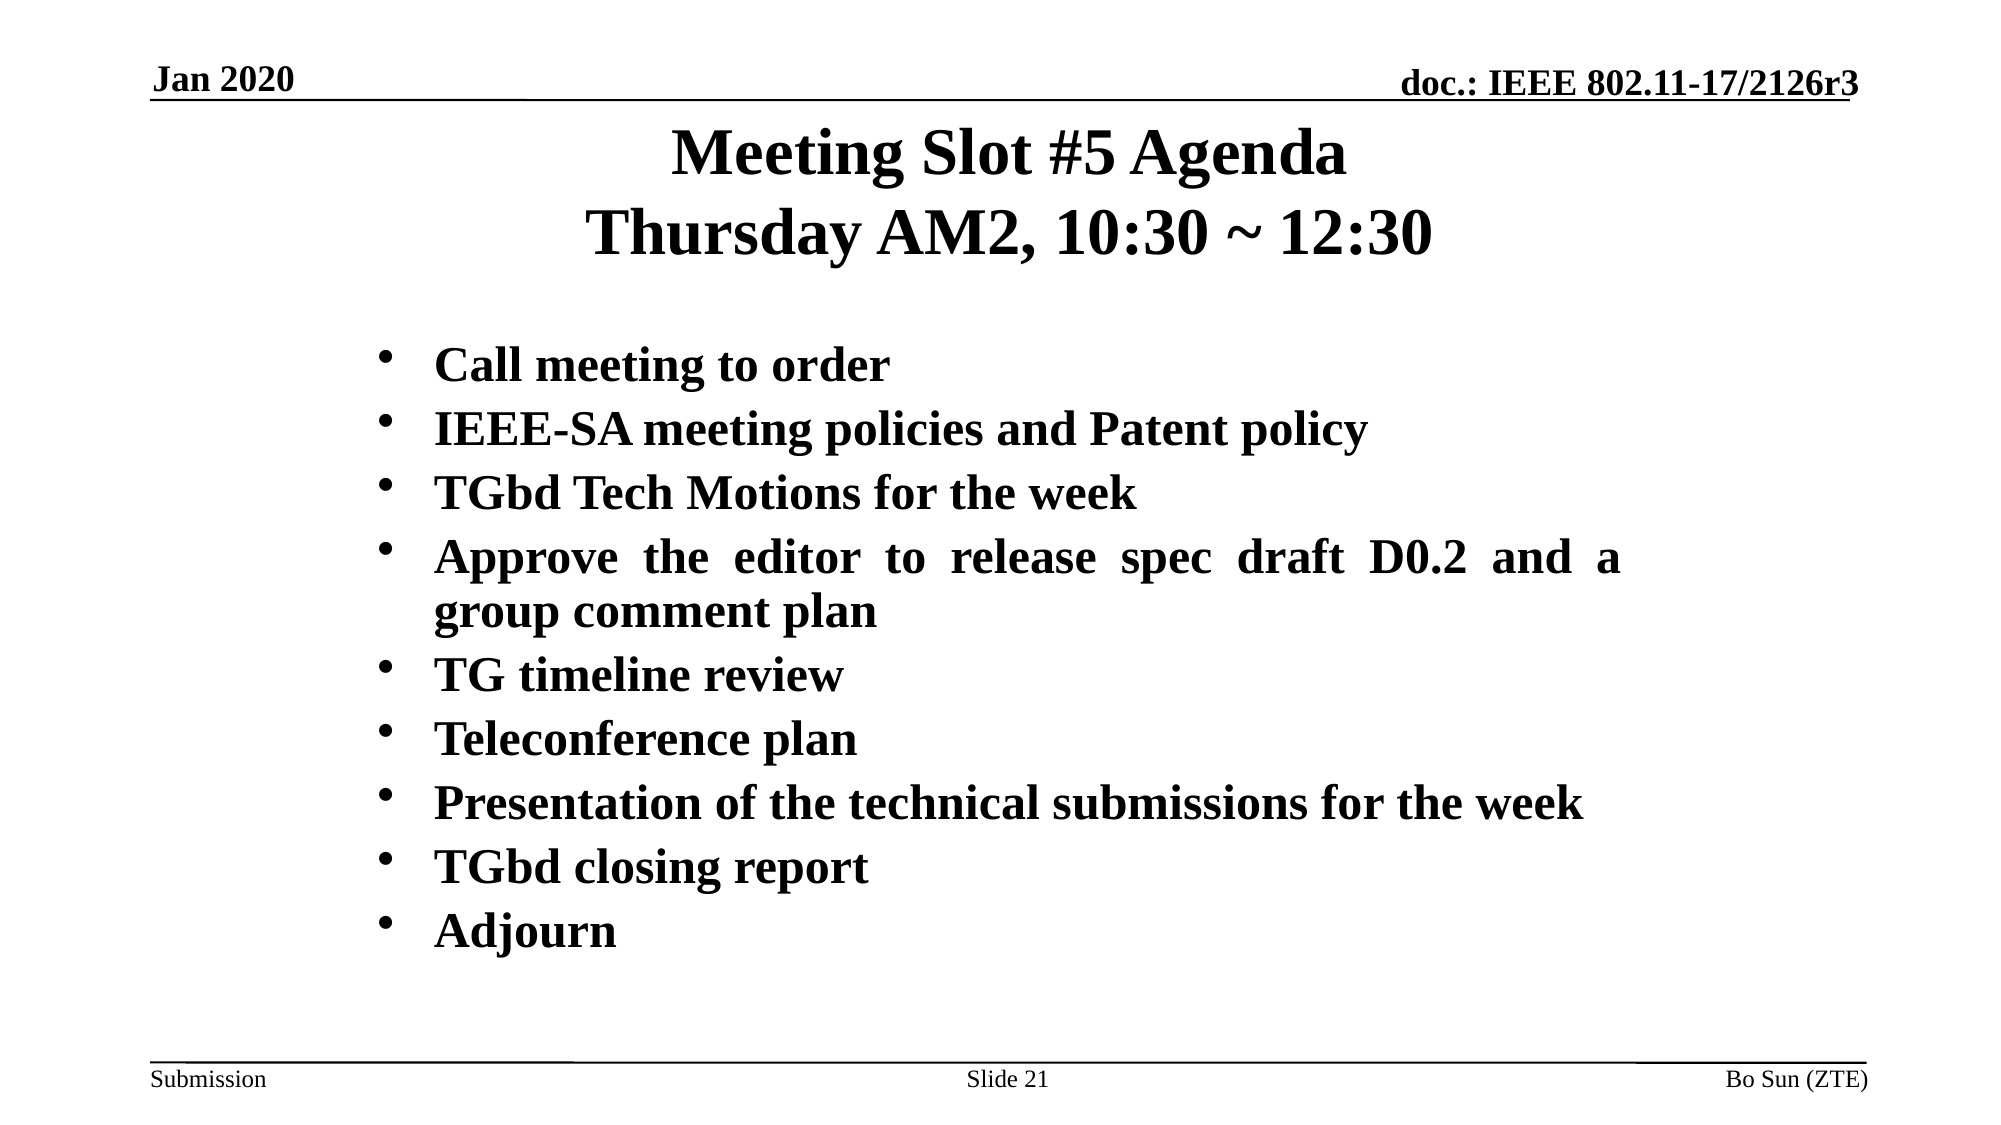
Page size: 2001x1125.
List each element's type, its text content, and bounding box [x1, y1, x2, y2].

title Meeting Slot #5 Agenda Thursday AM2, 10:30 ~ 12:30 [152, 99, 1869, 276]
text_box Call meeting to order IEEE-SA meeting policies and Patent policy TGbd Tech Motions for the week Approve the editor to release spec draft D0.2 and a group comment plan TG timeline review Teleconference plan Presentation of the technical submissions for the week TGbd closing report Adjourn [362, 331, 1638, 1025]
slide_number Slide [949, 1061, 1067, 1123]
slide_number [152, 54, 563, 100]
footer Bo Sun (ZTE) [1171, 1061, 1869, 1093]
